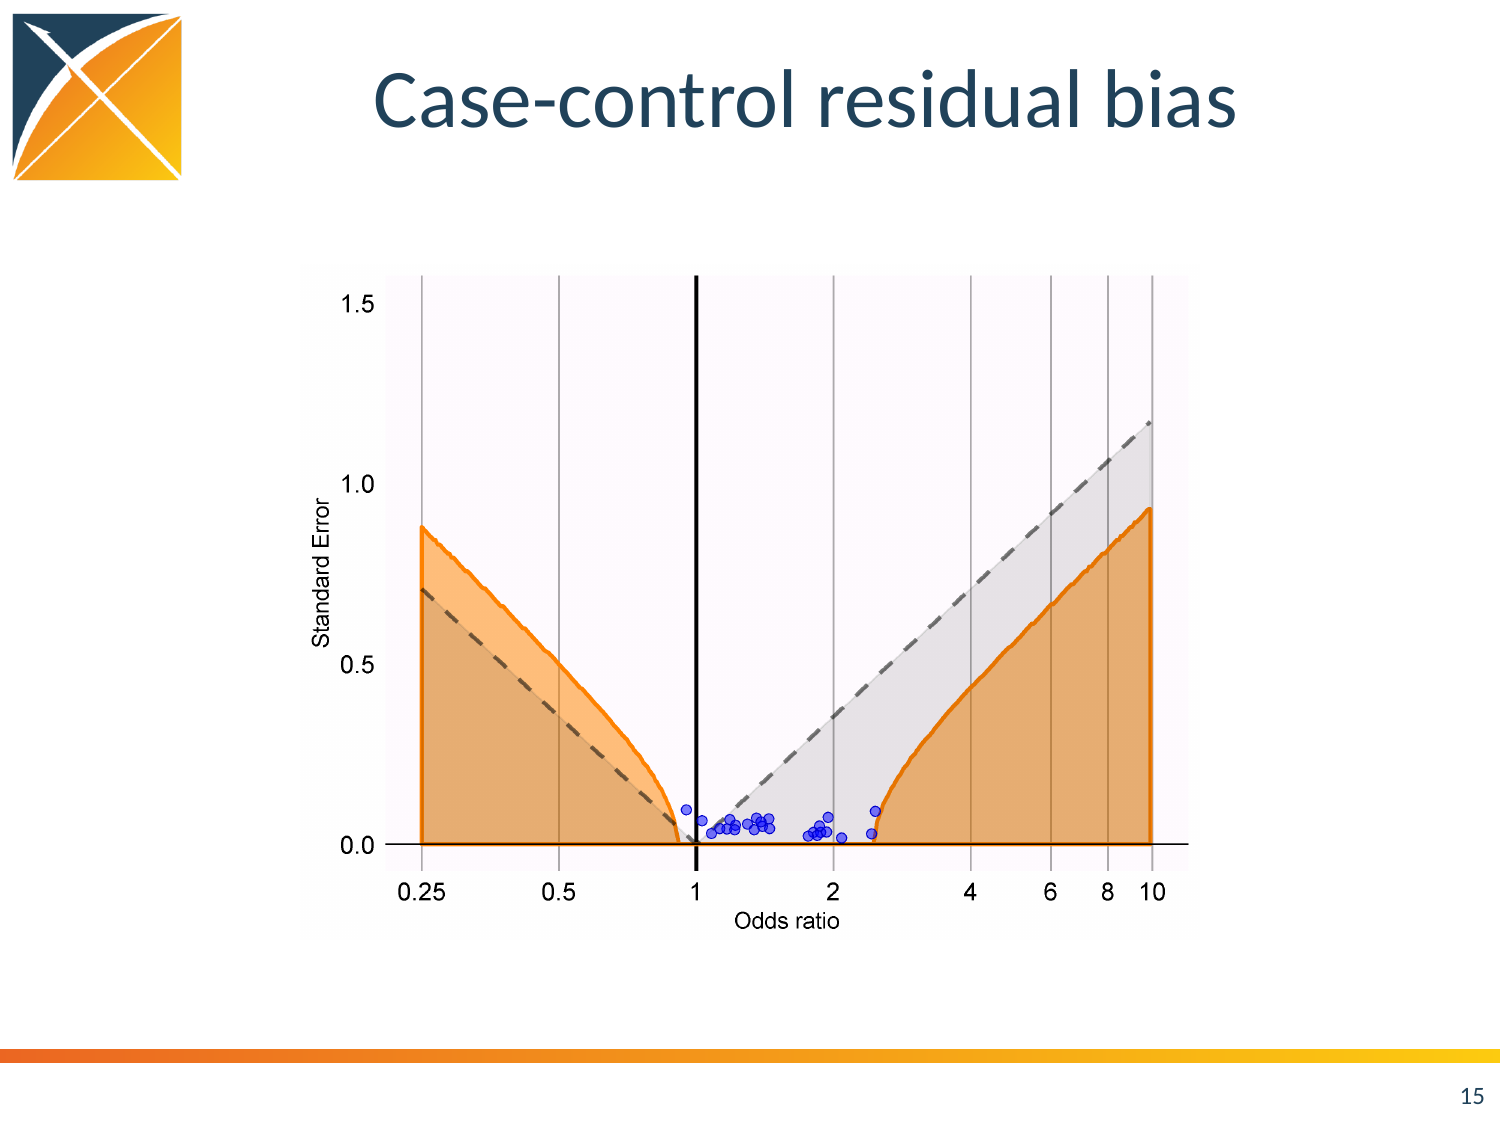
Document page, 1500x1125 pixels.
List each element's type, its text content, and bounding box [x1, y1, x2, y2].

title Case-control residual bias [187, 24, 1425, 163]
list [299, 264, 1201, 941]
picture [0, 0, 206, 200]
slide_number 15 [1149, 1065, 1500, 1125]
